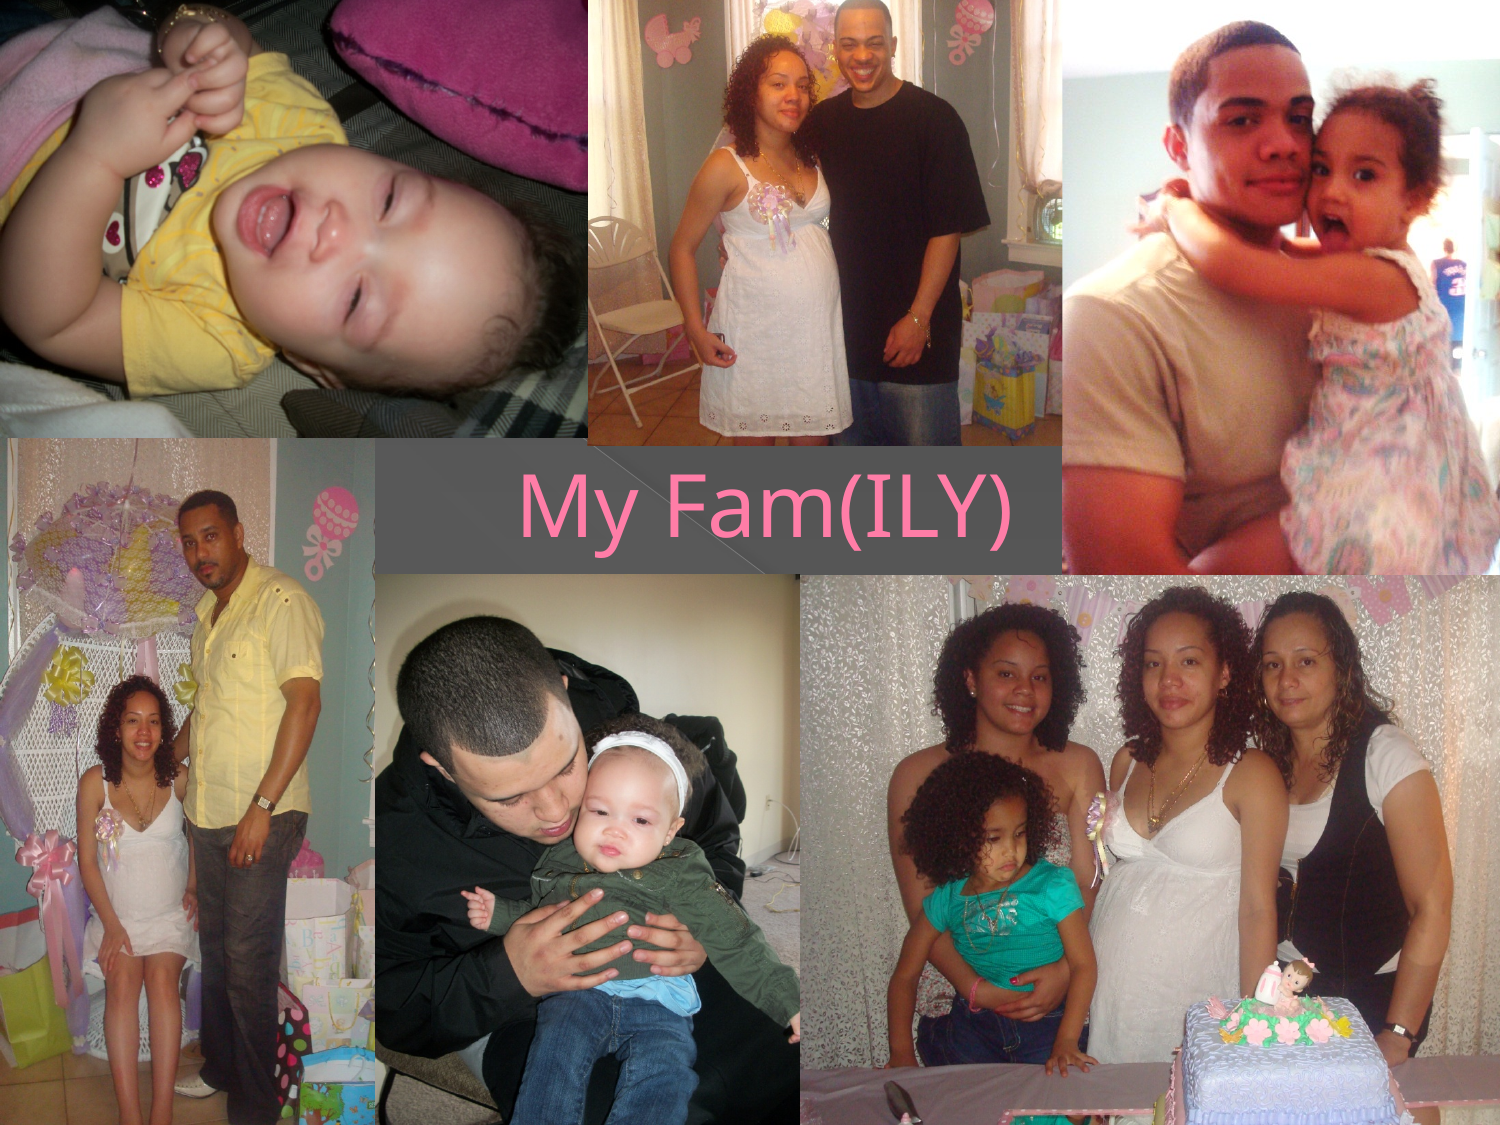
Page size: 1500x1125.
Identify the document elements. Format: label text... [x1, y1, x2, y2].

title My Fam(ILY) [379, 439, 1052, 562]
picture [0, 0, 1500, 1125]
